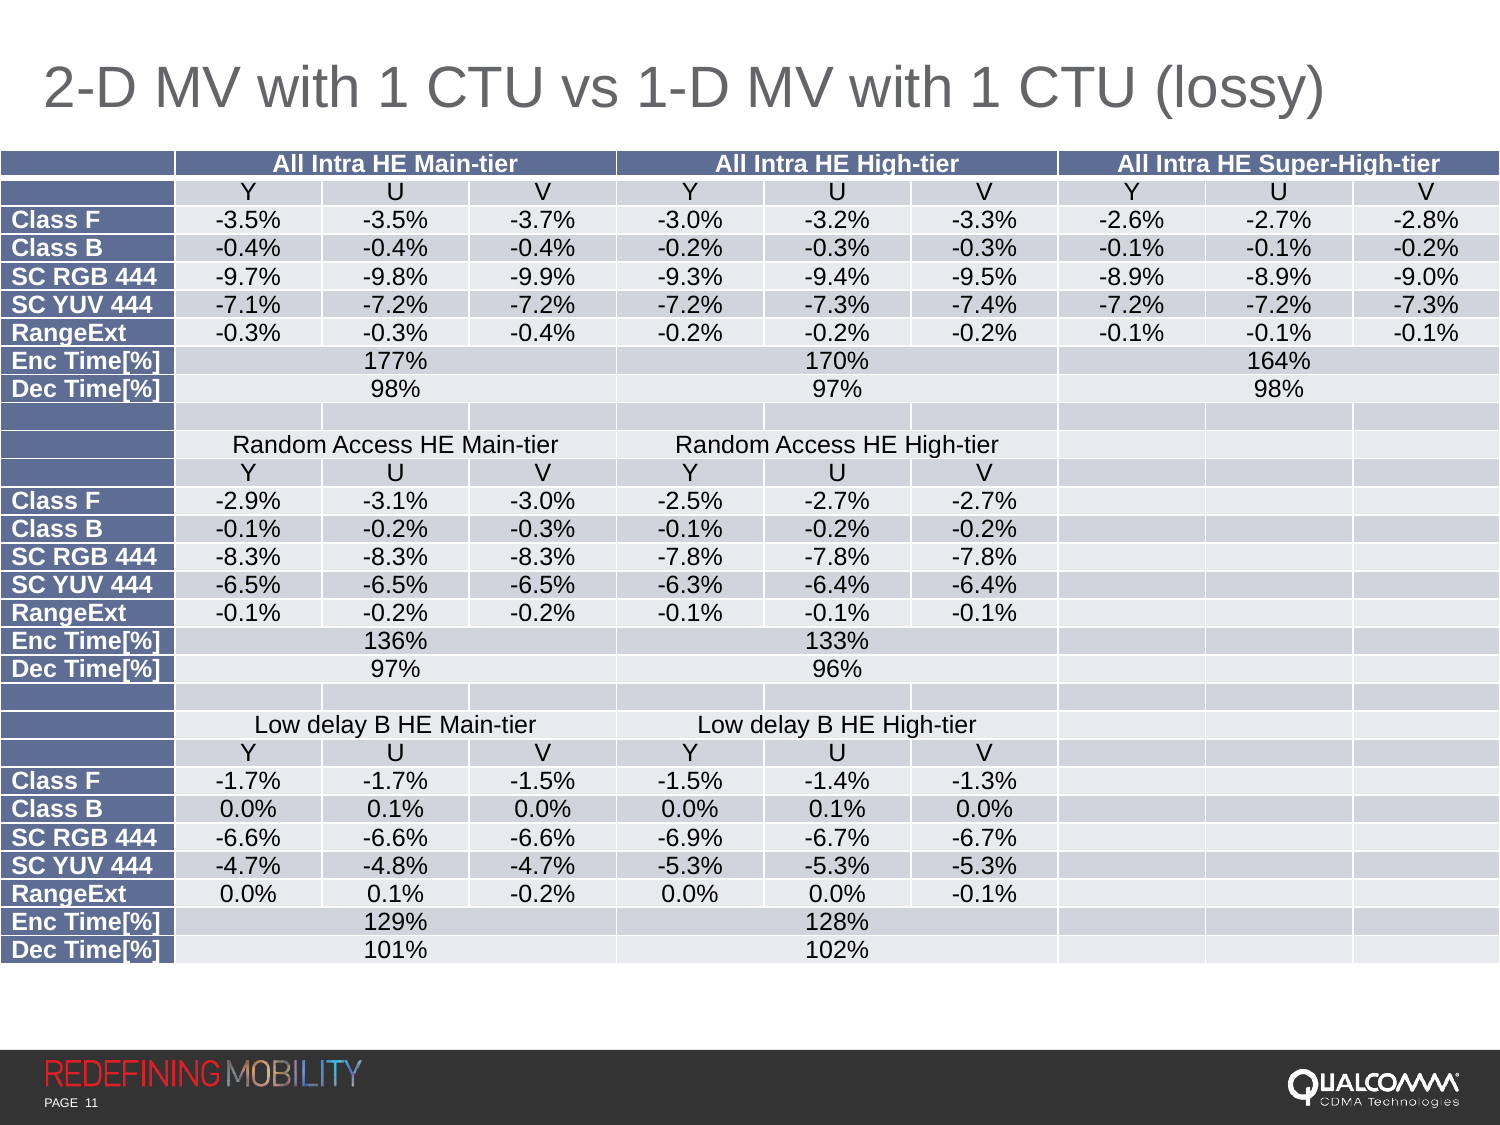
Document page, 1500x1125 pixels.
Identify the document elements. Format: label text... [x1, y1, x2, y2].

table_cell 97% [617, 375, 1057, 402]
table_cell -9.3% [617, 263, 763, 289]
table_cell RangeExt [1, 880, 174, 906]
table_cell [1206, 852, 1352, 878]
table_cell Low delay B HE Main-tier [176, 712, 616, 738]
table_cell -9.4% [765, 263, 910, 289]
table_cell -0.2% [765, 516, 910, 542]
table_cell -0.1% [176, 516, 321, 542]
table_cell [1354, 880, 1499, 906]
table_cell [1059, 628, 1205, 654]
table_cell -5.3% [765, 852, 910, 878]
table_cell Y [176, 459, 321, 486]
table_cell Class B [1, 235, 174, 261]
table_cell [1059, 824, 1205, 850]
picture [30, 1048, 372, 1099]
table_cell [912, 684, 1057, 710]
table_cell [1059, 740, 1205, 766]
table_cell -0.2% [765, 319, 910, 345]
table_cell 177% [176, 347, 616, 374]
table_cell -6.4% [912, 572, 1057, 598]
table_cell -7.2% [470, 291, 616, 317]
table_cell -0.1% [1206, 319, 1352, 345]
table_cell -0.2% [470, 600, 616, 626]
table_cell [1354, 768, 1499, 794]
table_cell U [323, 181, 468, 205]
table_cell -0.2% [912, 516, 1057, 542]
table_cell V [912, 459, 1057, 486]
table_cell -7.2% [1206, 291, 1352, 317]
table_cell Enc Time[%] [1, 908, 174, 935]
table_cell 129% [176, 908, 616, 935]
table_cell -9.7% [176, 263, 321, 289]
table_cell 0.0% [617, 880, 763, 906]
table_cell [1354, 403, 1499, 430]
table_cell V [1354, 181, 1499, 205]
table_cell SC RGB 444 [1, 263, 174, 289]
table_cell 133% [617, 628, 1057, 654]
table_cell 98% [1059, 375, 1499, 402]
table_cell [1059, 600, 1205, 626]
table_cell -2.5% [617, 488, 763, 514]
table_cell -8.3% [470, 544, 616, 570]
table_cell [1059, 796, 1205, 822]
table_header All Intra HE Super-High-tier [1059, 151, 1499, 175]
table_cell -7.2% [1059, 291, 1205, 317]
table_cell 98% [176, 375, 616, 402]
table_cell -2.7% [765, 488, 910, 514]
table_cell -0.2% [323, 600, 468, 626]
table_cell 0.0% [617, 796, 763, 822]
table_cell U [765, 181, 910, 205]
table_cell -0.3% [765, 235, 910, 261]
table_cell -3.5% [323, 207, 468, 233]
table_cell -0.3% [470, 516, 616, 542]
table_cell -0.2% [323, 516, 468, 542]
table_cell U [323, 459, 468, 486]
table_cell 96% [617, 656, 1057, 682]
table_cell [1059, 880, 1205, 906]
table_cell Dec Time[%] [1, 936, 174, 963]
table_cell Random Access HE Main-tier [176, 431, 616, 458]
table_cell Enc Time[%] [1, 347, 174, 374]
table_cell [1, 459, 174, 486]
table_cell [470, 684, 616, 710]
table_cell -3.3% [912, 207, 1057, 233]
table_cell [1, 181, 174, 205]
table_cell -0.4% [470, 235, 616, 261]
table_cell [1206, 431, 1352, 458]
table_cell -9.9% [470, 263, 616, 289]
table_cell [1059, 768, 1205, 794]
table_cell [1354, 908, 1499, 935]
table_cell -1.7% [323, 768, 468, 794]
table_cell -9.5% [912, 263, 1057, 289]
table_cell [765, 684, 910, 710]
table_cell [470, 403, 616, 430]
table_cell V [912, 181, 1057, 205]
table_cell [1206, 488, 1352, 514]
table_cell -6.5% [176, 572, 321, 598]
table_cell Class B [1, 516, 174, 542]
table_cell [1059, 459, 1205, 486]
table_cell -7.1% [176, 291, 321, 317]
table_cell -0.4% [323, 235, 468, 261]
table_cell [1354, 740, 1499, 766]
table_cell [1354, 544, 1499, 570]
table_cell -0.1% [617, 600, 763, 626]
table_cell [1059, 572, 1205, 598]
table_cell SC YUV 444 [1, 572, 174, 598]
table_cell [1206, 600, 1352, 626]
table_cell -0.1% [617, 516, 763, 542]
table_cell [1206, 740, 1352, 766]
table_cell 128% [617, 908, 1057, 935]
table_cell -0.2% [617, 319, 763, 345]
table_cell [1354, 656, 1499, 682]
table_cell -0.3% [176, 319, 321, 345]
table_cell -2.7% [1206, 207, 1352, 233]
table_cell [1, 403, 174, 430]
table_cell -6.7% [765, 824, 910, 850]
table_cell 0.0% [176, 880, 321, 906]
table_cell -6.5% [470, 572, 616, 598]
table_cell 102% [617, 936, 1057, 963]
table_cell -3.7% [470, 207, 616, 233]
table_cell [323, 684, 468, 710]
table_cell -2.8% [1354, 207, 1499, 233]
table_cell V [470, 740, 616, 766]
table_cell RangeExt [1, 319, 174, 345]
table_cell V [470, 459, 616, 486]
table_cell V [912, 740, 1057, 766]
table_cell -1.5% [470, 768, 616, 794]
table_cell -1.7% [176, 768, 321, 794]
table_cell -6.4% [765, 572, 910, 598]
table_cell [1206, 908, 1352, 935]
table_cell -1.5% [617, 768, 763, 794]
table_cell -7.2% [617, 291, 763, 317]
table_cell Dec Time[%] [1, 656, 174, 682]
table_cell [1354, 572, 1499, 598]
table_cell Y [617, 181, 763, 205]
table_cell -2.6% [1059, 207, 1205, 233]
table_cell -1.3% [912, 768, 1057, 794]
table_cell [1206, 544, 1352, 570]
table_cell -8.9% [1059, 263, 1205, 289]
table_cell -0.1% [1206, 235, 1352, 261]
table_cell Enc Time[%] [1, 628, 174, 654]
table_cell [1059, 403, 1205, 430]
table_cell Dec Time[%] [1, 375, 174, 402]
table_cell -4.8% [323, 852, 468, 878]
table_cell SC YUV 444 [1, 852, 174, 878]
table_cell -0.1% [765, 600, 910, 626]
table_cell -3.0% [617, 207, 763, 233]
table_cell -0.1% [176, 600, 321, 626]
table_cell [1059, 712, 1205, 738]
table_cell [1354, 516, 1499, 542]
table_cell -0.1% [1354, 319, 1499, 345]
table_cell -7.8% [912, 544, 1057, 570]
table_cell [765, 403, 910, 430]
table_cell -6.7% [912, 824, 1057, 850]
table_cell [1, 684, 174, 710]
table_cell 0.1% [323, 796, 468, 822]
table_cell 0.0% [912, 796, 1057, 822]
table_cell 136% [176, 628, 616, 654]
table_cell [1354, 712, 1499, 738]
table_cell Y [617, 740, 763, 766]
table_cell [1354, 628, 1499, 654]
table_cell Class F [1, 488, 174, 514]
table_cell RangeExt [1, 600, 174, 626]
table_cell Y [176, 181, 321, 205]
table_cell -0.2% [617, 235, 763, 261]
table_cell [1354, 684, 1499, 710]
table_cell 0.0% [176, 796, 321, 822]
table_cell [1206, 824, 1352, 850]
table_cell -7.3% [765, 291, 910, 317]
table_cell -2.9% [176, 488, 321, 514]
table_cell -0.1% [1059, 235, 1205, 261]
table_cell 101% [176, 936, 616, 963]
picture [1278, 1058, 1478, 1114]
table_cell -7.8% [765, 544, 910, 570]
table_cell -3.0% [470, 488, 616, 514]
table_cell [1354, 600, 1499, 626]
table_cell V [470, 181, 616, 205]
table_cell [1206, 656, 1352, 682]
table_cell -0.2% [912, 319, 1057, 345]
table_cell -9.8% [323, 263, 468, 289]
table_cell [1, 740, 174, 766]
table_cell U [765, 740, 910, 766]
table_cell [1059, 936, 1205, 963]
table_cell -3.2% [765, 207, 910, 233]
table_cell [1354, 488, 1499, 514]
table_cell [1059, 431, 1205, 458]
table_cell Class B [1, 796, 174, 822]
table_cell [1206, 712, 1352, 738]
table_cell [1354, 431, 1499, 458]
table_cell -0.2% [1354, 235, 1499, 261]
table_cell [1059, 908, 1205, 935]
table_cell [912, 403, 1057, 430]
table_cell U [1206, 181, 1352, 205]
table_cell -7.4% [912, 291, 1057, 317]
table_cell [1, 712, 174, 738]
table_cell -0.1% [912, 880, 1057, 906]
table_cell Y [176, 740, 321, 766]
table_cell [1354, 936, 1499, 963]
table_cell [1206, 768, 1352, 794]
table_cell [1059, 488, 1205, 514]
table_cell -0.2% [470, 880, 616, 906]
table_cell -8.3% [323, 544, 468, 570]
table_cell -7.3% [1354, 291, 1499, 317]
table_cell 0.1% [765, 796, 910, 822]
table_cell [176, 403, 321, 430]
table_cell [1206, 459, 1352, 486]
table_cell [1206, 572, 1352, 598]
table_cell -4.7% [176, 852, 321, 878]
table_cell 164% [1059, 347, 1499, 374]
table_cell -4.7% [470, 852, 616, 878]
table_cell [1059, 656, 1205, 682]
table_cell [1206, 880, 1352, 906]
table_cell 0.0% [765, 880, 910, 906]
table_cell [1206, 403, 1352, 430]
table_cell -9.0% [1354, 263, 1499, 289]
table_cell SC RGB 444 [1, 544, 174, 570]
table_cell SC YUV 444 [1, 291, 174, 317]
table_cell -6.6% [470, 824, 616, 850]
table_cell [1, 431, 174, 458]
table_cell Y [1059, 181, 1205, 205]
table_cell SC RGB 444 [1, 824, 174, 850]
table_cell [323, 403, 468, 430]
table_cell -0.4% [176, 235, 321, 261]
table_cell -6.6% [176, 824, 321, 850]
table_cell -8.3% [176, 544, 321, 570]
table_cell Class F [1, 207, 174, 233]
table_cell [1059, 516, 1205, 542]
table_cell [617, 684, 763, 710]
table_cell [1206, 936, 1352, 963]
table_cell Random Access HE High-tier [617, 431, 1057, 458]
table_header [1, 151, 174, 175]
table_cell [1206, 684, 1352, 710]
table_cell -7.2% [323, 291, 468, 317]
table_cell 97% [176, 656, 616, 682]
table_cell Y [617, 459, 763, 486]
table_cell -5.3% [617, 852, 763, 878]
table_cell -8.9% [1206, 263, 1352, 289]
table_cell [1354, 796, 1499, 822]
table_cell -5.3% [912, 852, 1057, 878]
table_cell -1.4% [765, 768, 910, 794]
table_cell -0.4% [470, 319, 616, 345]
table_cell Class F [1, 768, 174, 794]
table_cell -3.1% [323, 488, 468, 514]
table_header All Intra HE High-tier [617, 151, 1057, 175]
table_cell -0.1% [912, 600, 1057, 626]
table_cell [1354, 824, 1499, 850]
table_cell 0.0% [470, 796, 616, 822]
table_cell U [323, 740, 468, 766]
table_cell [1354, 852, 1499, 878]
table_cell -6.5% [323, 572, 468, 598]
table_header All Intra HE Main-tier [176, 151, 616, 175]
table_cell -2.7% [912, 488, 1057, 514]
table_cell [1059, 684, 1205, 710]
table_cell -6.3% [617, 572, 763, 598]
table_cell -3.5% [176, 207, 321, 233]
table_cell 170% [617, 347, 1057, 374]
table_cell [1354, 459, 1499, 486]
table_cell -0.3% [912, 235, 1057, 261]
table_cell -0.1% [1059, 319, 1205, 345]
table_cell [617, 403, 763, 430]
table_cell [176, 684, 321, 710]
table_cell U [765, 459, 910, 486]
table_cell -6.6% [323, 824, 468, 850]
table_cell 0.1% [323, 880, 468, 906]
table_cell [1059, 544, 1205, 570]
table_cell -7.8% [617, 544, 763, 570]
table_cell [1206, 516, 1352, 542]
table_cell -0.3% [323, 319, 468, 345]
table_cell -6.9% [617, 824, 763, 850]
table_cell Low delay B HE High-tier [617, 712, 1057, 738]
title 2-D MV with 1 CTU vs 1-D MV with 1 CTU (lossy) [28, 44, 1462, 138]
table_cell [1206, 628, 1352, 654]
table_cell [1206, 796, 1352, 822]
table_cell [1059, 852, 1205, 878]
